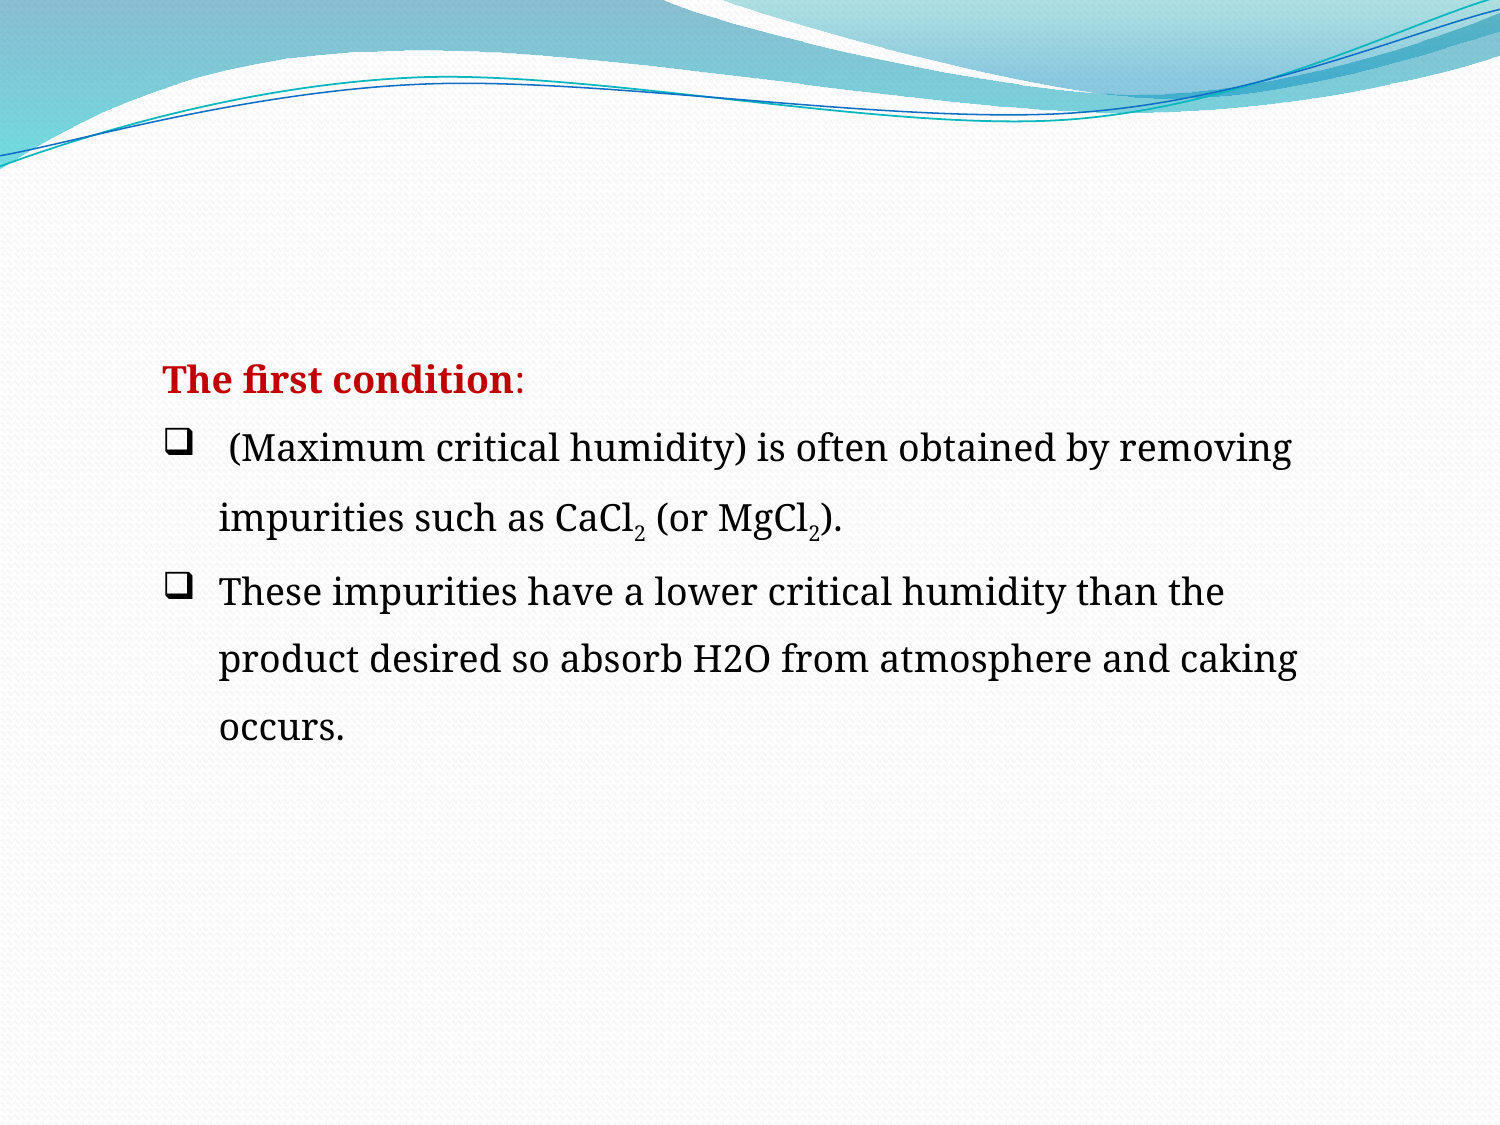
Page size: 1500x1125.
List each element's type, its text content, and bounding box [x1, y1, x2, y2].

text_box The first condition: (Maximum critical humidity) is often obtained by removing impurities such as CaCl2 (or MgCl2). These impurities have a lower critical humidity than the product desired so absorb H2O from atmosphere and caking occurs. [147, 326, 1329, 823]
